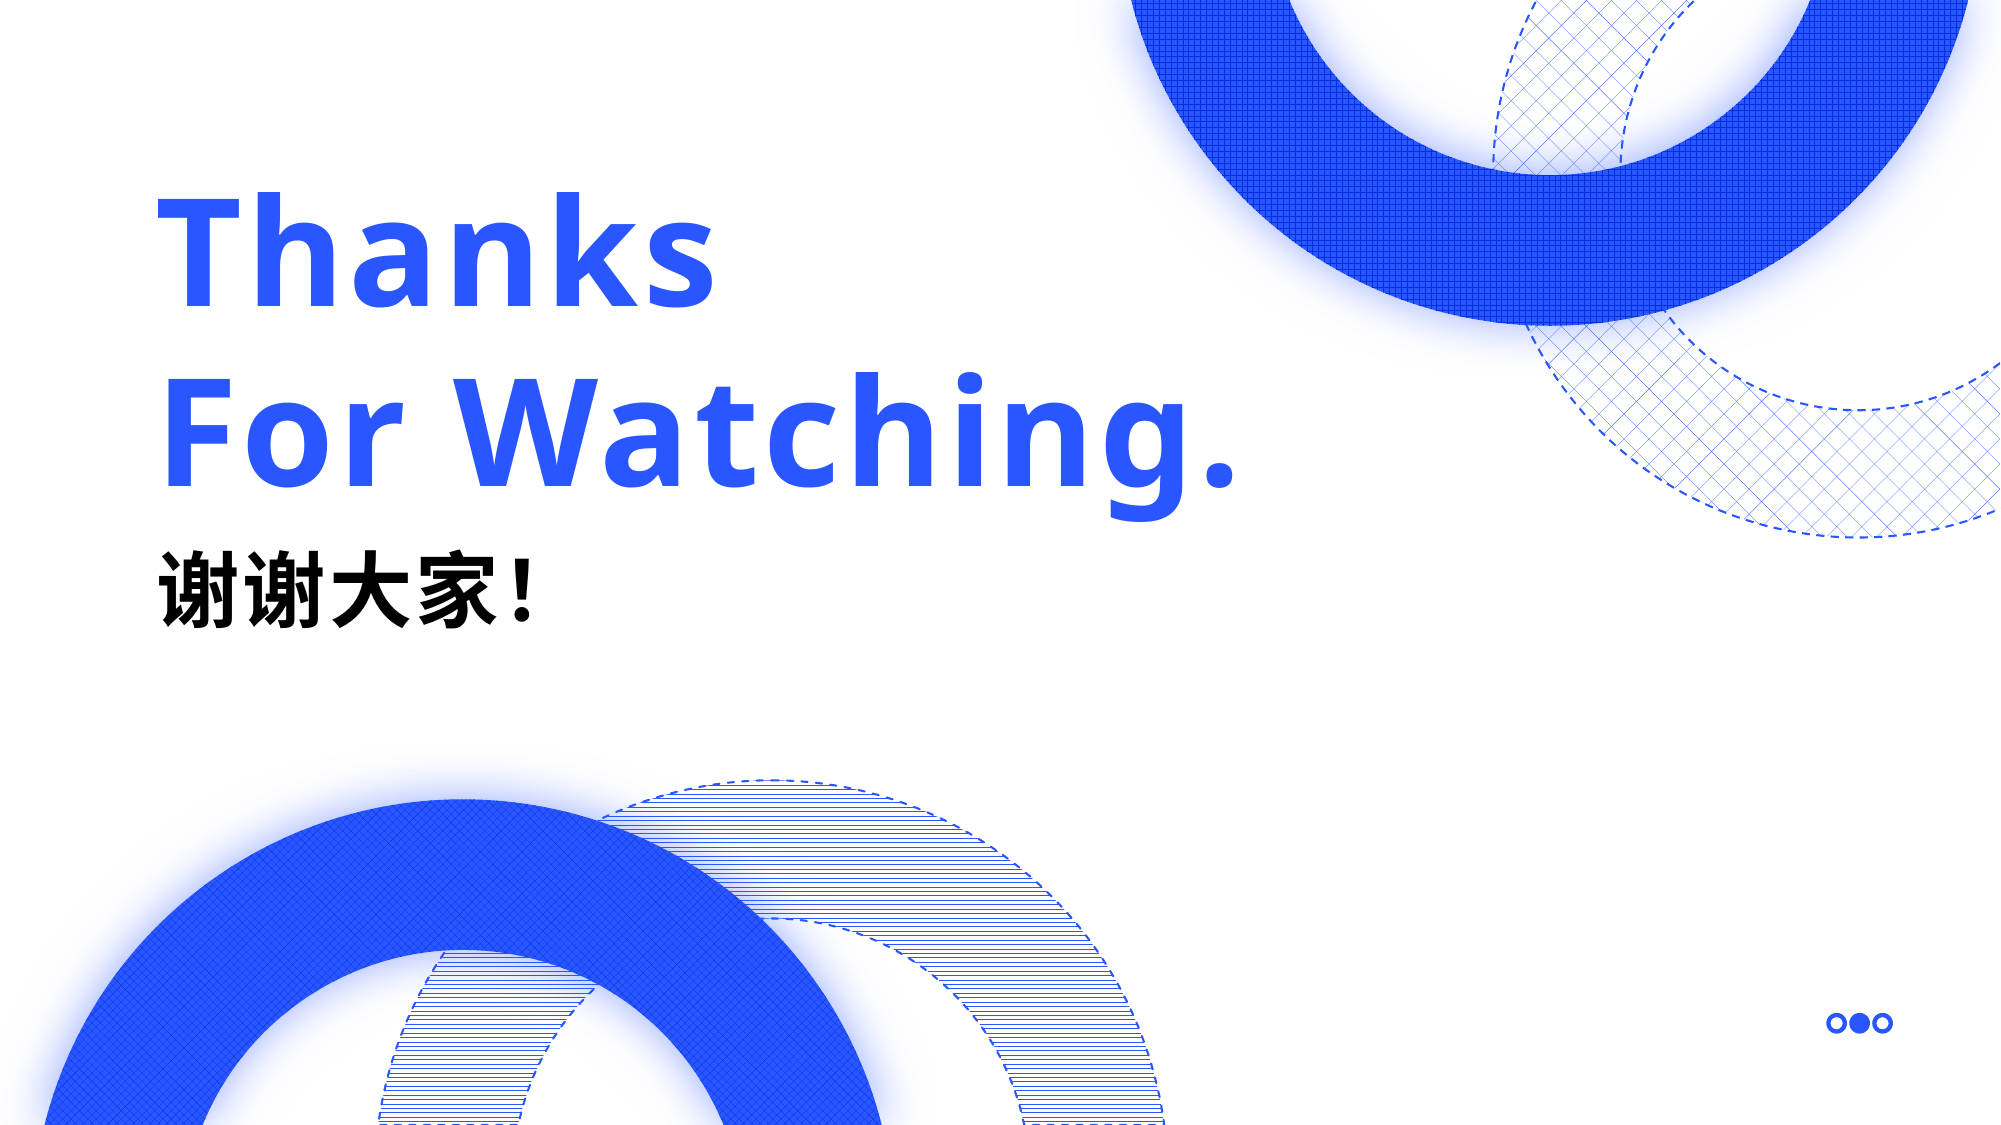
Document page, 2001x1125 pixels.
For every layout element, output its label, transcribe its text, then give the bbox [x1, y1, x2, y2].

title Thanks For Watching. [138, 150, 1315, 523]
list 谢谢大家！ [140, 537, 786, 659]
text_box 明确设计任务、收集分析原始资料 [1529, 315, 2001, 538]
text_box 明确设计任务、收集分析原始资料 [1491, 0, 1689, 175]
